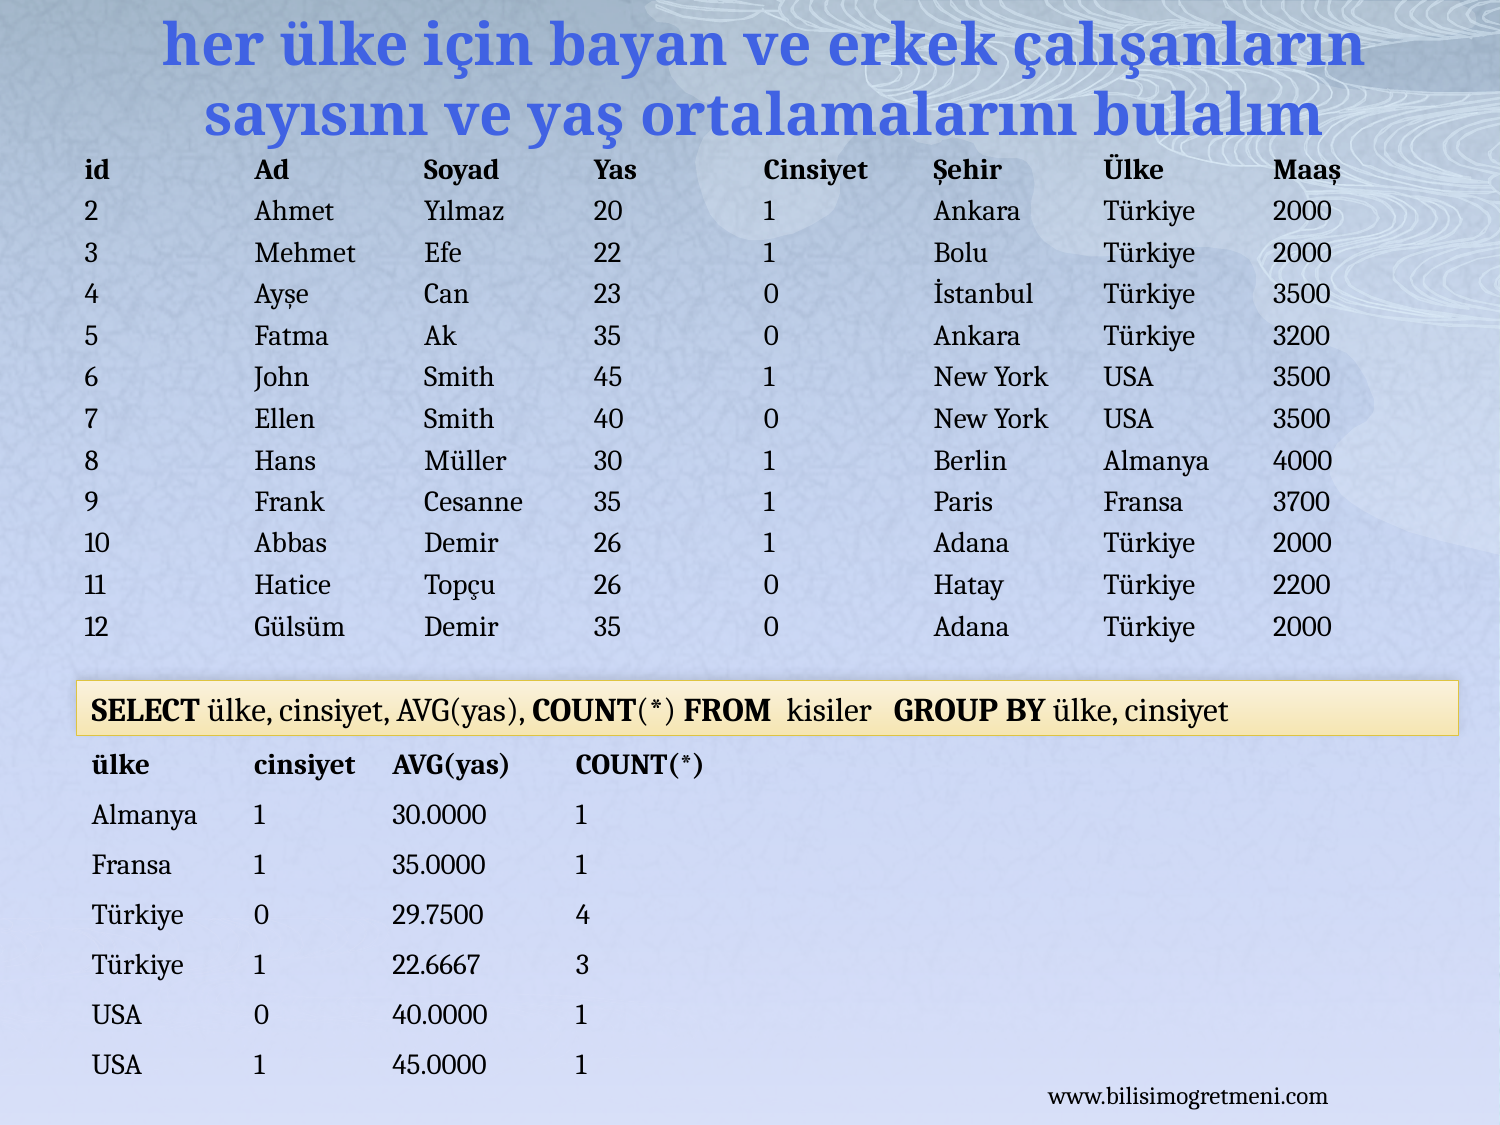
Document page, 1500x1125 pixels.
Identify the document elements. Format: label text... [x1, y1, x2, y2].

table_cell Ahmet [246, 191, 416, 232]
table_cell 6 [77, 357, 246, 398]
table_cell 10 [77, 523, 246, 564]
table_cell Efe [416, 232, 586, 274]
table_cell 3500 [1265, 398, 1435, 440]
table_cell Türkiye [77, 890, 239, 940]
table_cell Türkiye [1095, 523, 1265, 564]
table_cell Yılmaz [416, 191, 586, 232]
table_cell 1 [756, 357, 926, 398]
table_cell 3200 [1265, 315, 1435, 357]
table_cell Fransa [1095, 481, 1265, 523]
table_cell Paris [926, 481, 1095, 523]
table_cell 2000 [1265, 232, 1435, 274]
table_cell 0 [756, 606, 926, 647]
table_cell USA [1095, 398, 1265, 440]
table_cell 1 [756, 191, 926, 232]
table_cell 35 [586, 481, 756, 523]
table_cell 35 [586, 315, 756, 357]
table_cell 0 [239, 890, 377, 940]
footer www.bilisimogretmeni.com [992, 1065, 1386, 1125]
table_cell 1 [239, 940, 377, 990]
table_header COUNT(*) [561, 740, 726, 790]
table_cell Topçu [416, 564, 586, 606]
table_header Yas [586, 149, 756, 191]
table_cell 35 [586, 606, 756, 647]
table_cell 1 [561, 840, 726, 890]
table_cell Türkiye [1095, 191, 1265, 232]
table_cell Adana [926, 606, 1095, 647]
table_cell New York [926, 398, 1095, 440]
table_header id [77, 149, 246, 191]
table_cell USA [77, 1040, 239, 1090]
table_cell 11 [77, 564, 246, 606]
table_cell Ankara [926, 191, 1095, 232]
table_cell 1 [239, 790, 377, 840]
table_cell Almanya [77, 790, 239, 840]
table_header AVG(yas) [377, 740, 561, 790]
table_cell John [246, 357, 416, 398]
table_header Cinsiyet [756, 149, 926, 191]
table_cell 1 [561, 1040, 726, 1090]
table_cell 0 [756, 564, 926, 606]
table_cell Mehmet [246, 232, 416, 274]
table_cell 7 [77, 398, 246, 440]
table_cell Berlin [926, 440, 1095, 481]
table_cell 30 [586, 440, 756, 481]
table_cell 29.7500 [377, 890, 561, 940]
table_header Şehir [926, 149, 1095, 191]
table_cell Bolu [926, 232, 1095, 274]
table_cell 2000 [1265, 523, 1435, 564]
table_cell USA [77, 990, 239, 1040]
table_cell 26 [586, 564, 756, 606]
table_cell 35.0000 [377, 840, 561, 890]
table_cell 8 [77, 440, 246, 481]
table_cell 2 [77, 191, 246, 232]
title her ülke için bayan ve erkek çalışanların sayısını ve yaş ortalamalarını bulalım [29, 0, 1500, 172]
table_cell Hatay [926, 564, 1095, 606]
table_cell 4 [77, 274, 246, 315]
table_header Maaş [1265, 149, 1435, 191]
table_cell Türkiye [1095, 315, 1265, 357]
table_cell Türkiye [77, 940, 239, 990]
table_cell Cesanne [416, 481, 586, 523]
table_cell 1 [561, 990, 726, 1040]
table_cell Türkiye [1095, 606, 1265, 647]
table_cell 1 [756, 523, 926, 564]
table_cell 45.0000 [377, 1040, 561, 1090]
table_cell 0 [756, 398, 926, 440]
table_cell Frank [246, 481, 416, 523]
table_cell Ankara [926, 315, 1095, 357]
table_cell 1 [239, 1040, 377, 1090]
table_cell 1 [561, 790, 726, 840]
table_cell 0 [756, 315, 926, 357]
table_cell 40 [586, 398, 756, 440]
table_cell Can [416, 274, 586, 315]
table_cell 0 [756, 274, 926, 315]
table_cell Türkiye [1095, 232, 1265, 274]
table_cell Hans [246, 440, 416, 481]
table_cell 3 [77, 232, 246, 274]
table_cell Fatma [246, 315, 416, 357]
table_cell Adana [926, 523, 1095, 564]
table_cell Ak [416, 315, 586, 357]
table_cell 12 [77, 606, 246, 647]
table_cell Almanya [1095, 440, 1265, 481]
table_header Ad [246, 149, 416, 191]
table_cell 26 [586, 523, 756, 564]
table_cell Müller [416, 440, 586, 481]
table_cell Abbas [246, 523, 416, 564]
table_cell 5 [77, 315, 246, 357]
table_cell 3700 [1265, 481, 1435, 523]
table_cell 9 [77, 481, 246, 523]
text_box SELECT ülke, cinsiyet, AVG(yas), COUNT(*) FROM kisiler GROUP BY ülke, cinsiyet [76, 680, 1459, 736]
table_cell 2000 [1265, 191, 1435, 232]
table_header ülke [77, 740, 239, 790]
table_cell Türkiye [1095, 274, 1265, 315]
table_cell 45 [586, 357, 756, 398]
table_cell 1 [239, 840, 377, 890]
table_cell 3500 [1265, 357, 1435, 398]
table_cell Türkiye [1095, 564, 1265, 606]
table_cell Demir [416, 606, 586, 647]
table_cell İstanbul [926, 274, 1095, 315]
table_cell 1 [756, 481, 926, 523]
table_cell Smith [416, 398, 586, 440]
table_cell Hatice [246, 564, 416, 606]
table_cell 30.0000 [377, 790, 561, 840]
table_cell 22 [586, 232, 756, 274]
table_cell 1 [756, 232, 926, 274]
table_cell 22.6667 [377, 940, 561, 990]
table_cell Ayşe [246, 274, 416, 315]
table_cell USA [1095, 357, 1265, 398]
table_cell 0 [239, 990, 377, 1040]
table_cell 20 [586, 191, 756, 232]
table_cell New York [926, 357, 1095, 398]
table_header cinsiyet [239, 740, 377, 790]
table_header Ülke [1095, 149, 1265, 191]
table_cell 3 [561, 940, 726, 990]
table_cell Ellen [246, 398, 416, 440]
table_cell 4 [561, 890, 726, 940]
table_cell 40.0000 [377, 990, 561, 1040]
table_cell Fransa [77, 840, 239, 890]
table_cell 23 [586, 274, 756, 315]
table_header Soyad [416, 149, 586, 191]
table_cell Demir [416, 523, 586, 564]
table_cell 3500 [1265, 274, 1435, 315]
table_cell 4000 [1265, 440, 1435, 481]
table_cell 1 [756, 440, 926, 481]
table_cell 2000 [1265, 606, 1435, 647]
table_cell Smith [416, 357, 586, 398]
table_cell Gülsüm [246, 606, 416, 647]
table_cell 2200 [1265, 564, 1435, 606]
